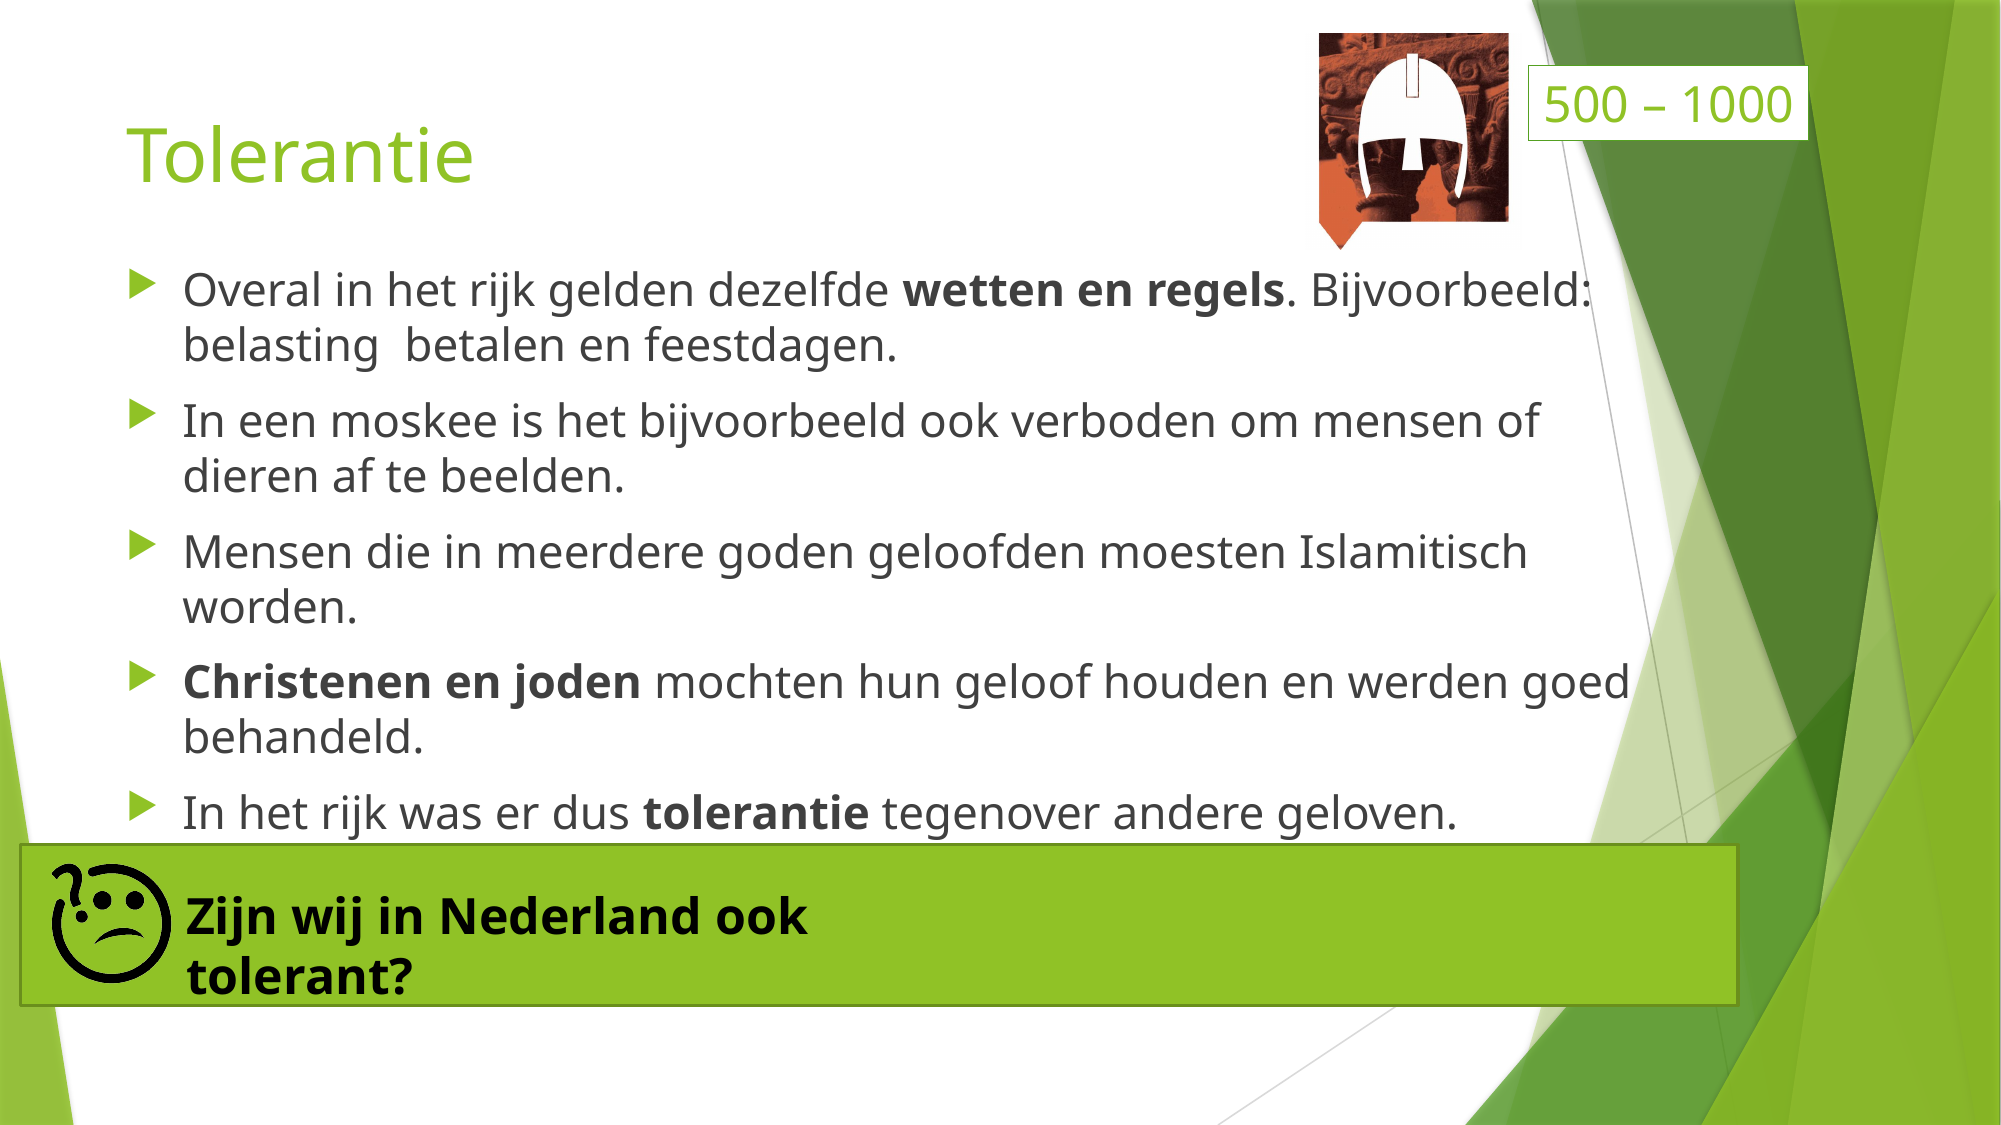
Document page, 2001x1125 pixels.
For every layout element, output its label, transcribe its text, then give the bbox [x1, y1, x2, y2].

text_box 500 – 1000 [1528, 65, 1809, 141]
text_box [19, 843, 1740, 1007]
picture [50, 862, 172, 984]
text_box Zijn wij in Nederland ook tolerant? [171, 876, 1042, 1125]
picture [1304, 32, 1522, 250]
list Overal in het rijk gelden dezelfde wetten en regels. Bijvoorbeeld: belasting betalen en feestdagen. In een moskee is het bijvoorbeeld ook verboden om mensen of dieren af te beelden. Mensen die in meerdere goden geloofden moesten Islamitisch worden. Christenen en joden mochten hun geloof houden en werden goed behandeld. In het rijk was er dus tolerantie tegenover andere geloven. [111, 253, 1648, 843]
title Tolerantie [111, 99, 1301, 253]
